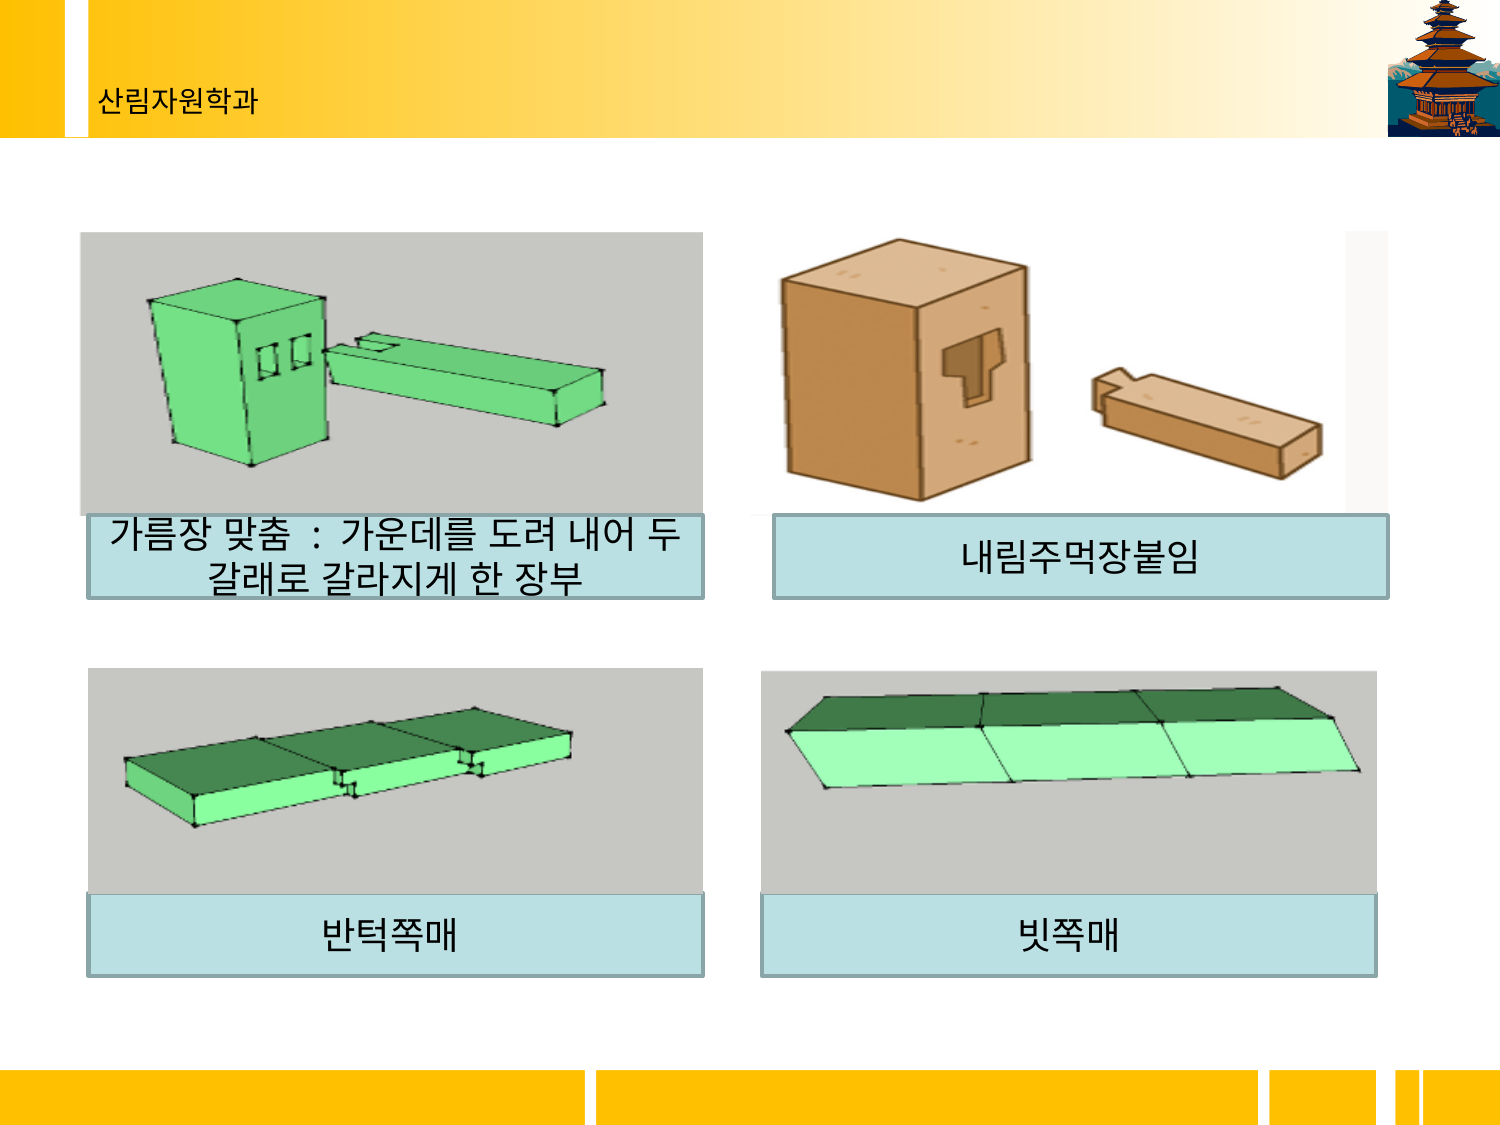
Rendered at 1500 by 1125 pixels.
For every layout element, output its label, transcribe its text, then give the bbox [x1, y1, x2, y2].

picture [749, 231, 1389, 516]
text_box 내림주먹장붙임 [772, 521, 1390, 600]
text_box 반턱쪽매 [86, 900, 705, 978]
picture [76, 231, 703, 516]
text_box 가름장 맞춤 : 가운데를 도려 내어 두 갈래로 갈라지게 한 장부 [86, 522, 705, 600]
text_box 빗쪽매 [760, 900, 1378, 978]
slide_number 20 [1143, 1074, 1495, 1125]
picture [761, 668, 1377, 894]
picture [88, 668, 703, 894]
